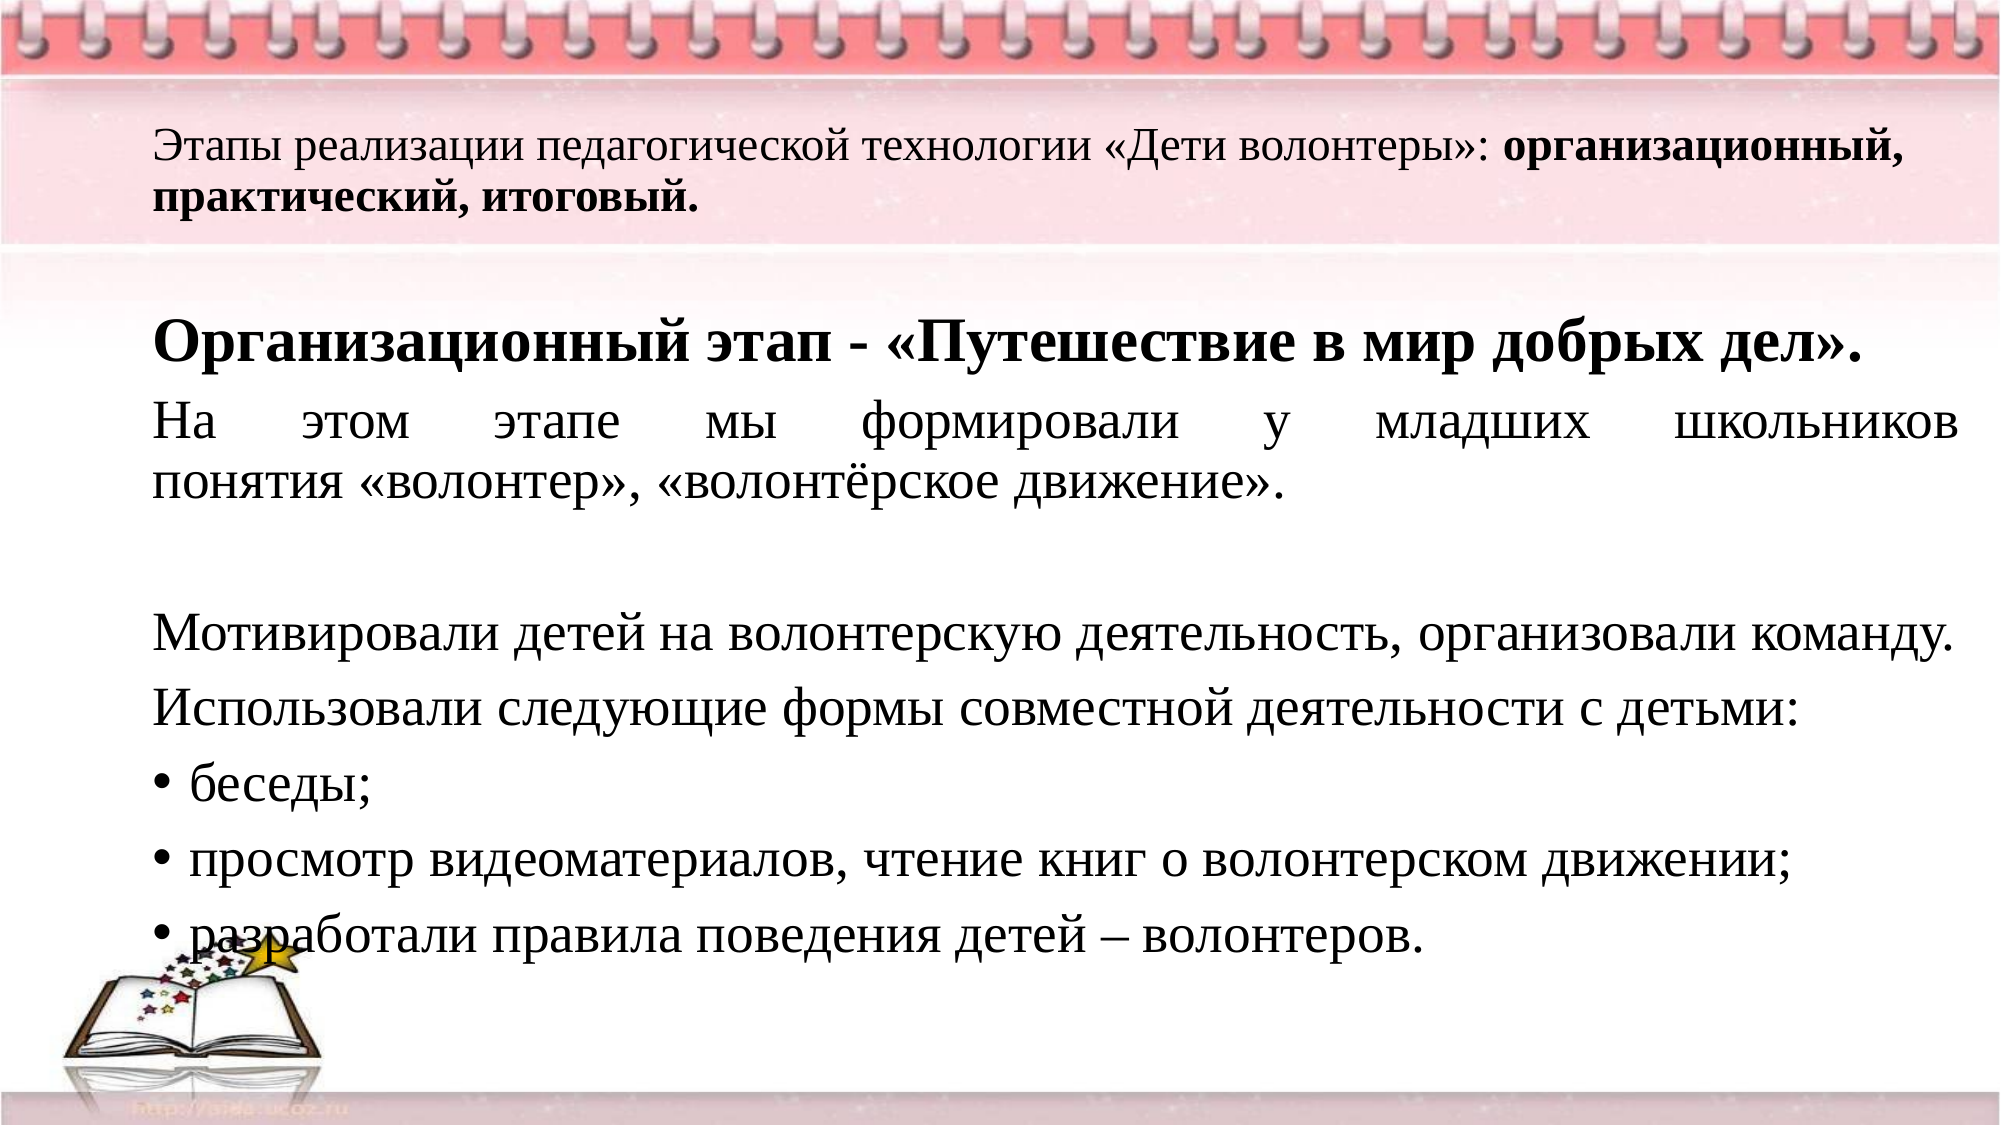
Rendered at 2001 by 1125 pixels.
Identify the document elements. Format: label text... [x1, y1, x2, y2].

title Этапы реализации педагогической технологии «Дети волонтеры»: организационный, практический, итоговый. [137, 59, 1977, 299]
picture [0, 0, 2001, 1125]
list Организационный этап - «Путешествие в мир добрых дел». На этом этапе мы формировали у младших школьников понятия «волонтер», «волонтёрское движение». Мотивировали детей на волонтерскую деятельность, организовали команду. Использовали следующие формы совместной деятельности с детьми: беседы; просмотр видеоматериалов, чтение книг о волонтерском движении; разработали правила поведения детей – волонтеров. [137, 299, 1977, 1010]
